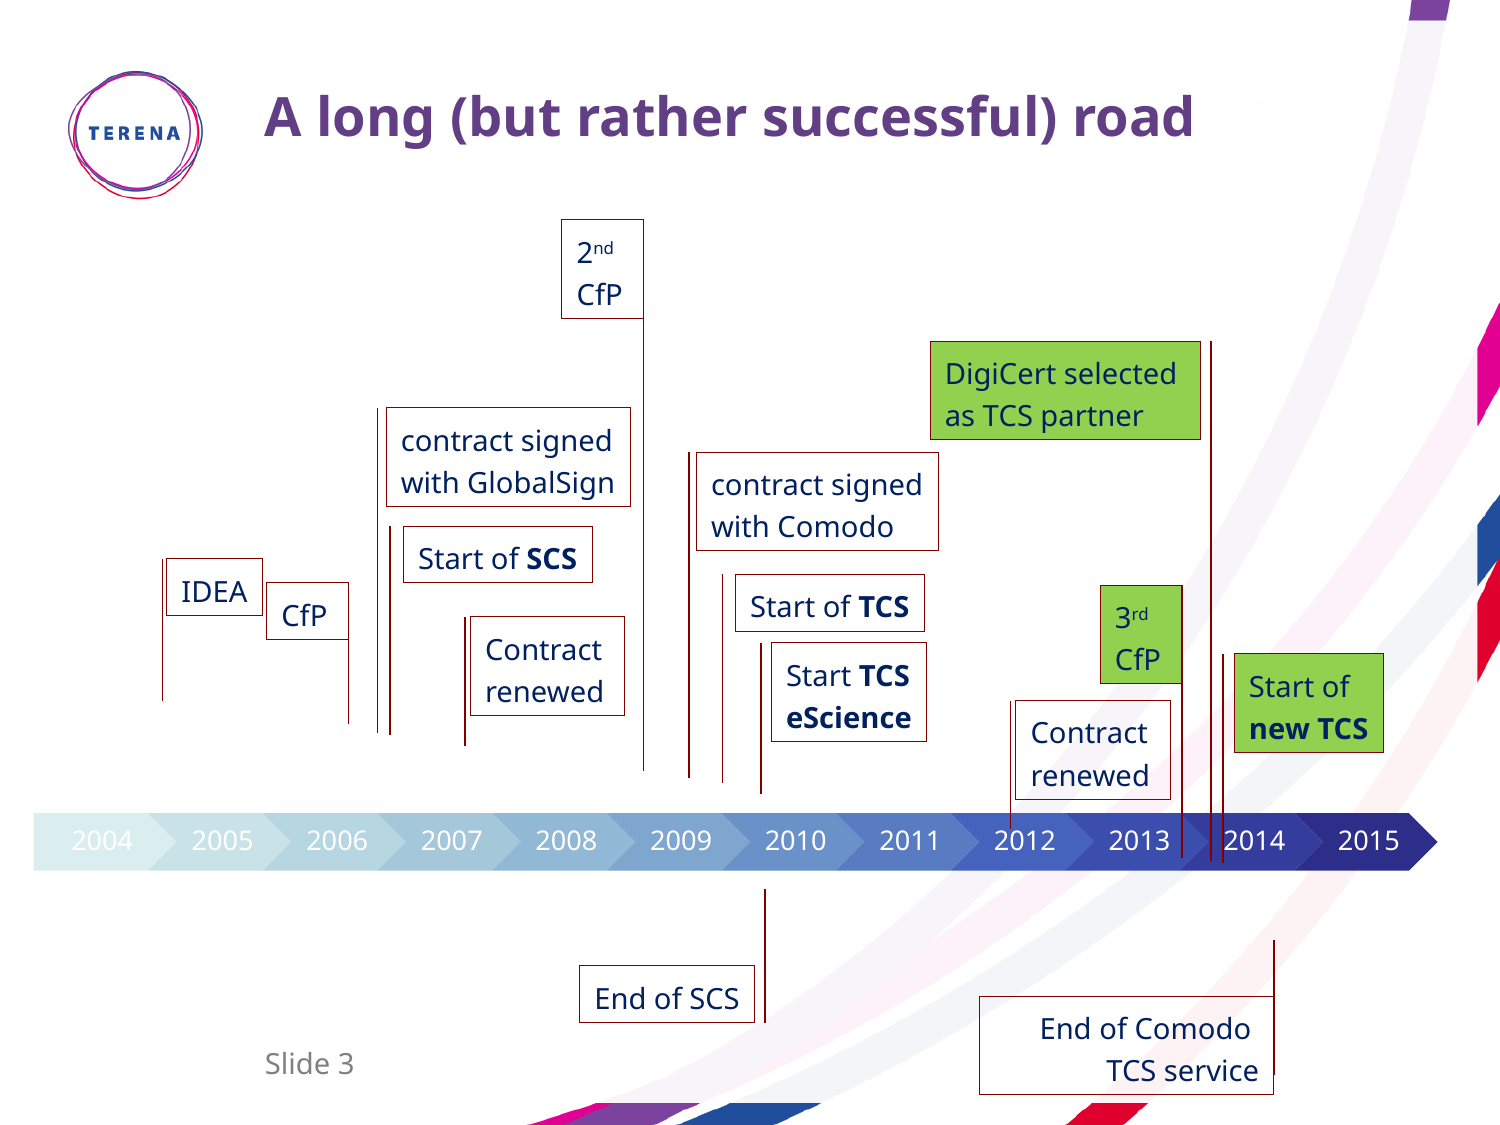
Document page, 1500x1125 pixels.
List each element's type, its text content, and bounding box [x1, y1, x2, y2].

slide_number Slide 3 [249, 1037, 413, 1113]
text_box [33, 812, 921, 871]
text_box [760, 642, 913, 795]
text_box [722, 574, 913, 784]
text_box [162, 558, 267, 701]
title A long (but rather successful) road [249, 75, 1375, 263]
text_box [464, 616, 556, 746]
picture [0, 0, 1500, 1125]
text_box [1393, 812, 1438, 871]
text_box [266, 582, 349, 725]
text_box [918, 340, 1212, 862]
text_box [978, 940, 1275, 1097]
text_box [389, 525, 556, 736]
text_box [569, 888, 766, 1024]
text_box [688, 452, 913, 779]
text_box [1222, 653, 1396, 863]
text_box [377, 407, 556, 734]
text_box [561, 219, 644, 772]
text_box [1208, 865, 1224, 871]
